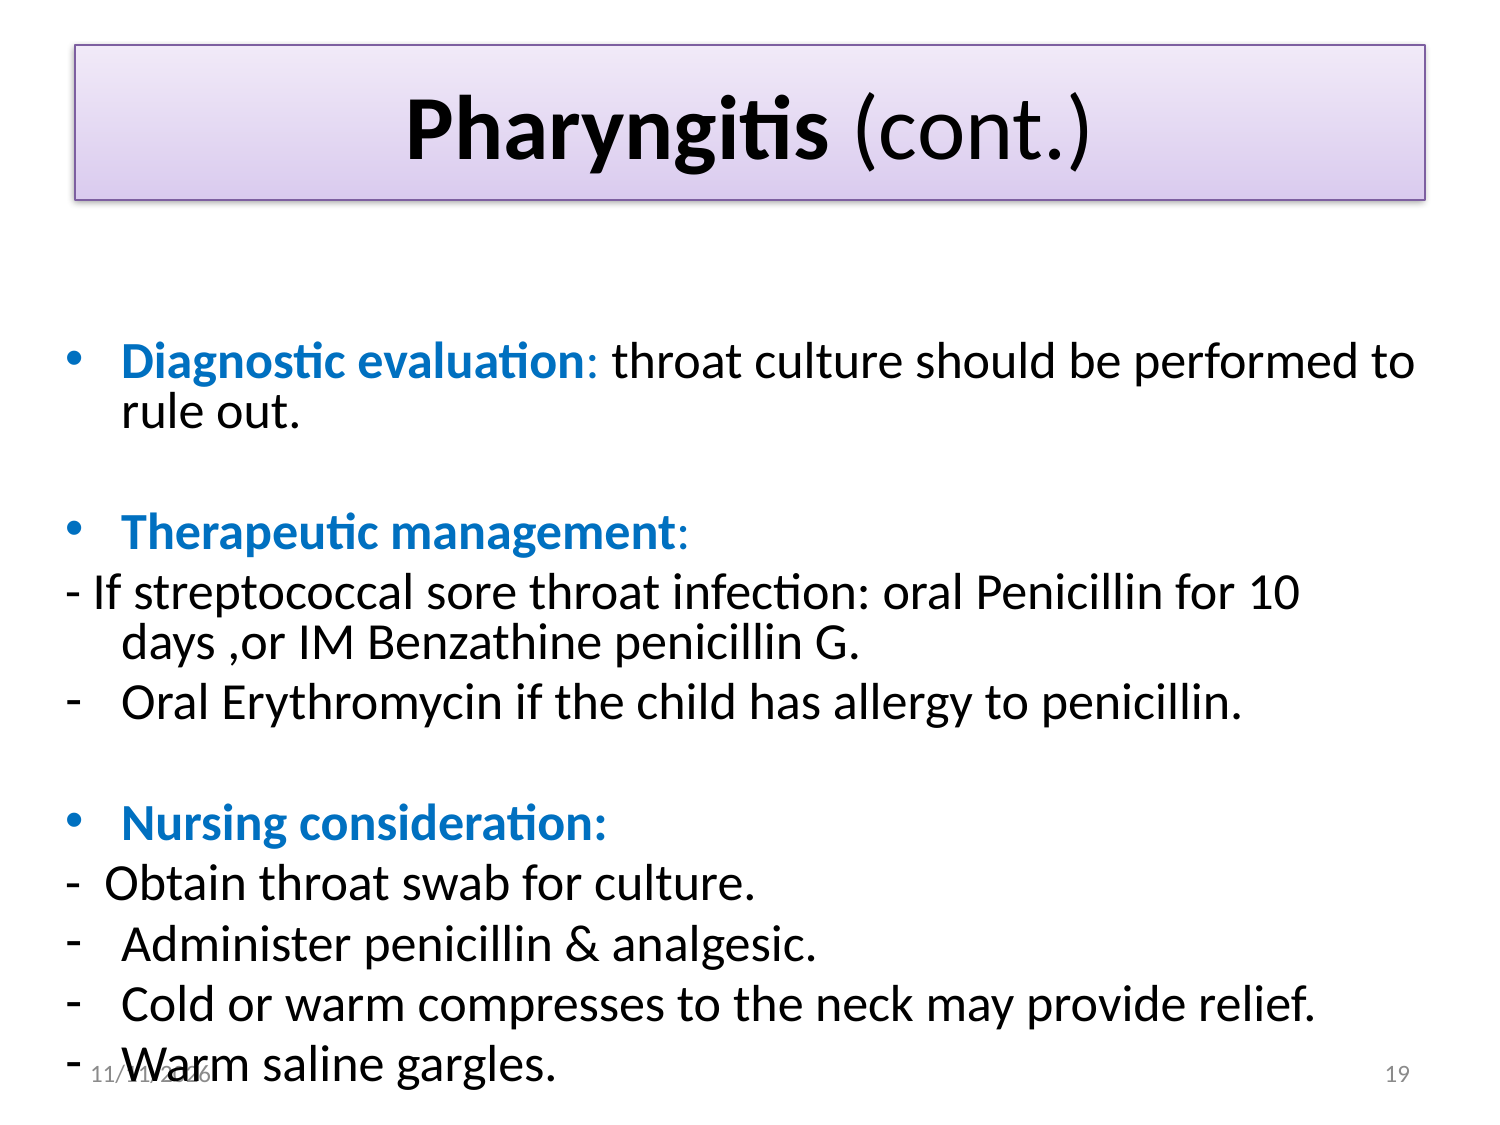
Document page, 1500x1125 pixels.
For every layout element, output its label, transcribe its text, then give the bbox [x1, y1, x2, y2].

list Diagnostic evaluation: throat culture should be performed to rule out. Therapeutic management: - If streptococcal sore throat infection: oral Penicillin for 10 days ,or IM Benzathine penicillin G. Oral Erythromycin if the child has allergy to penicillin. Nursing consideration: - Obtain throat swab for culture. Administer penicillin & analgesic. Cold or warm compresses to the neck may provide relief. Warm saline gargles. [50, 331, 1469, 1125]
title Pharyngitis (cont.) [74, 44, 1426, 201]
